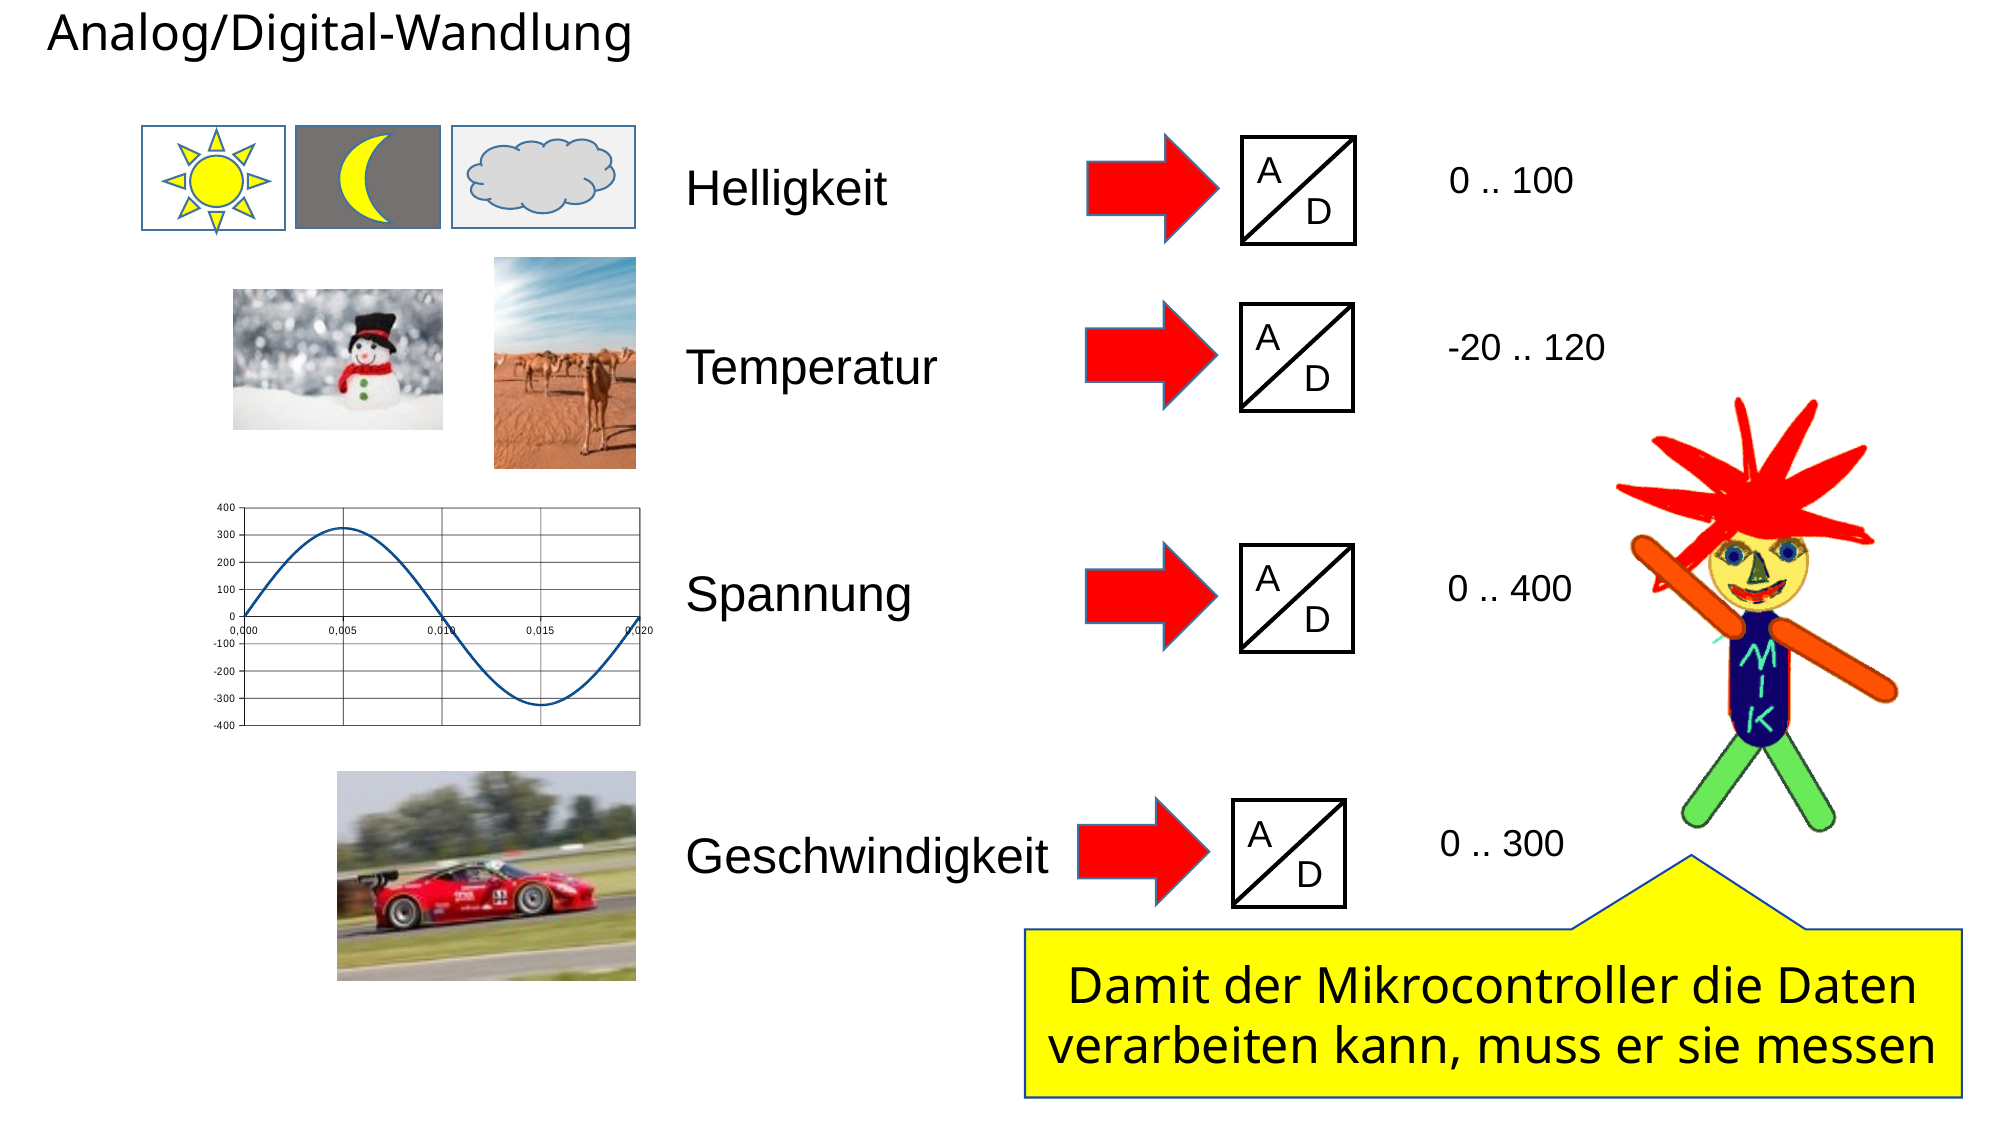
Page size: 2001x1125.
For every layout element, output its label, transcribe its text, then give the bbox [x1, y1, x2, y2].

text_box Temperatur [670, 326, 996, 402]
picture [233, 289, 443, 430]
text_box 0 .. 300 [1424, 811, 1630, 872]
text_box -20 .. 120 [1432, 315, 1638, 375]
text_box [141, 125, 950, 233]
text_box 0 .. 100 [1434, 148, 1639, 209]
text_box [1086, 132, 1221, 245]
picture [187, 475, 657, 752]
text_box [1242, 136, 1355, 245]
text_box [1084, 540, 1219, 653]
picture [494, 257, 636, 469]
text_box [1232, 800, 1346, 908]
text_box Geschwindigkeit [670, 816, 1088, 891]
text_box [1240, 303, 1354, 411]
picture [1597, 381, 1913, 845]
text_box [1077, 795, 1211, 908]
text_box 0 .. 400 [1432, 556, 1597, 616]
title Analog/Digital-Wandlung [0, 0, 682, 69]
text_box Damit der Mikrocontroller die Daten verarbeiten kann, muss er sie messen [1023, 853, 1963, 1099]
text_box [1084, 299, 1219, 412]
text_box Spannung [670, 554, 950, 630]
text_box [1240, 544, 1354, 652]
picture [337, 771, 636, 981]
